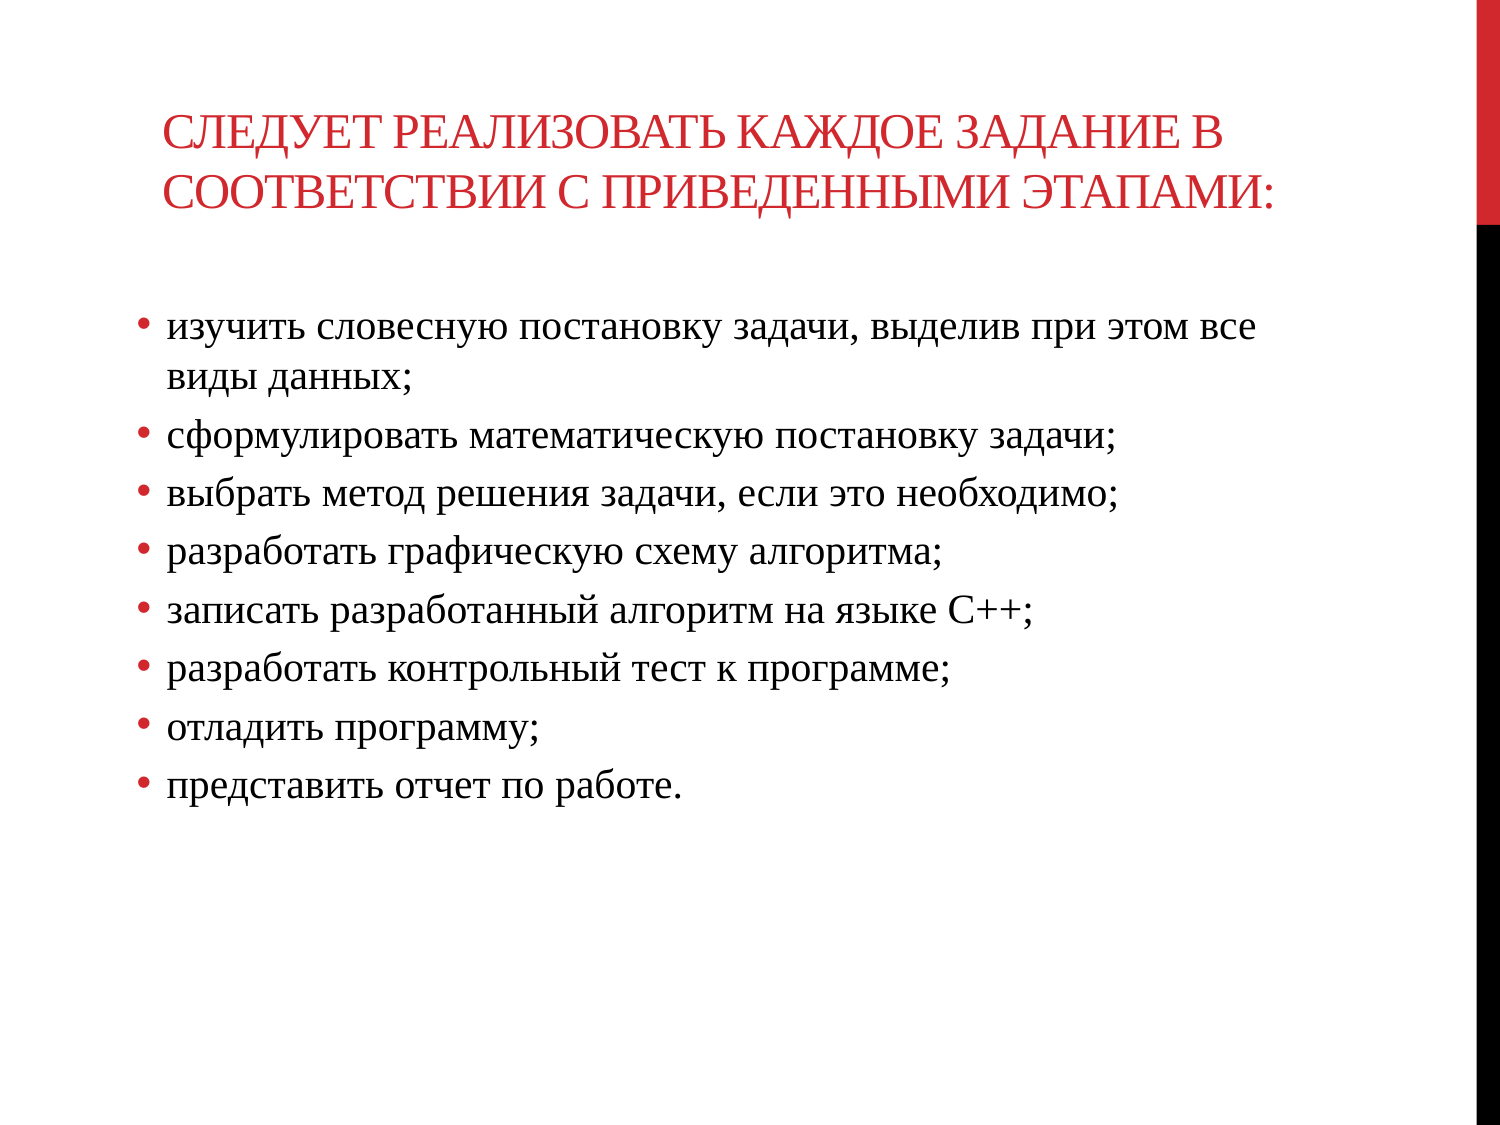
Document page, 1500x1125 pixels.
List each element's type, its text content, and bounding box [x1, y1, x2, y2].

list изучить словесную постановку задачи, выделив при этом все виды данных; сформулировать математическую постановку задачи; выбрать метод решения задачи, если это необходимо; разработать графическую схему алгоритма; записать разработанный алгоритм на языке С++; разработать контрольный тест к программе; отладить программу; представить отчет по работе. [76, 290, 1371, 870]
title Следует реализовать каждое задание в соответствии с приведенными этапами: [147, 54, 1343, 227]
